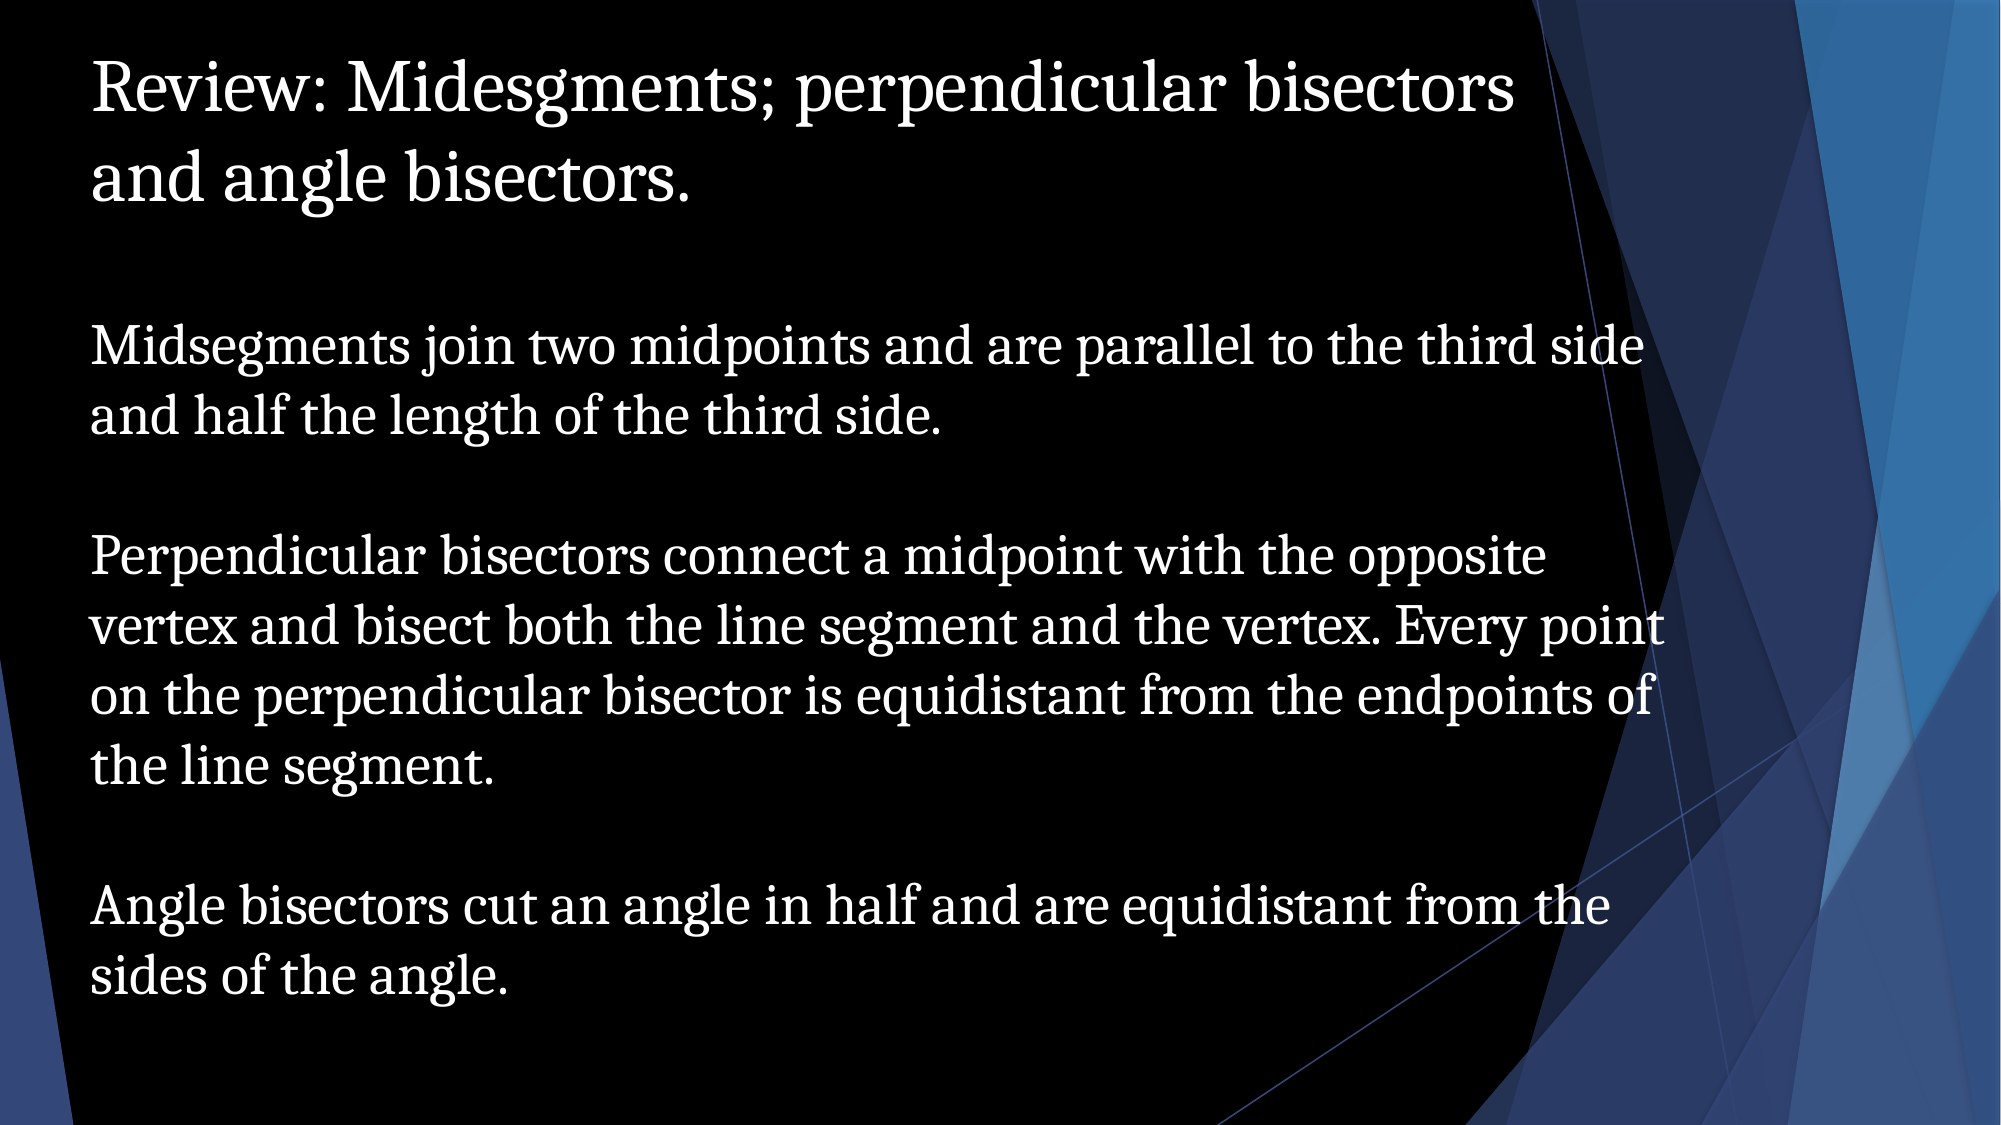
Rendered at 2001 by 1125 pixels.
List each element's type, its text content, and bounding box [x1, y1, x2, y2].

text_box Midsegments join two midpoints and are parallel to the third side and half the length of the third side. Perpendicular bisectors connect a midpoint with the opposite vertex and bisect both the line segment and the vertex. Every point on the perpendicular bisector is equidistant from the endpoints of the line segment. Angle bisectors cut an angle in half and are equidistant from the sides of the angle. [76, 298, 1684, 1014]
title Review: Midesgments; perpendicular bisectors and angle bisectors. [76, 29, 1596, 246]
